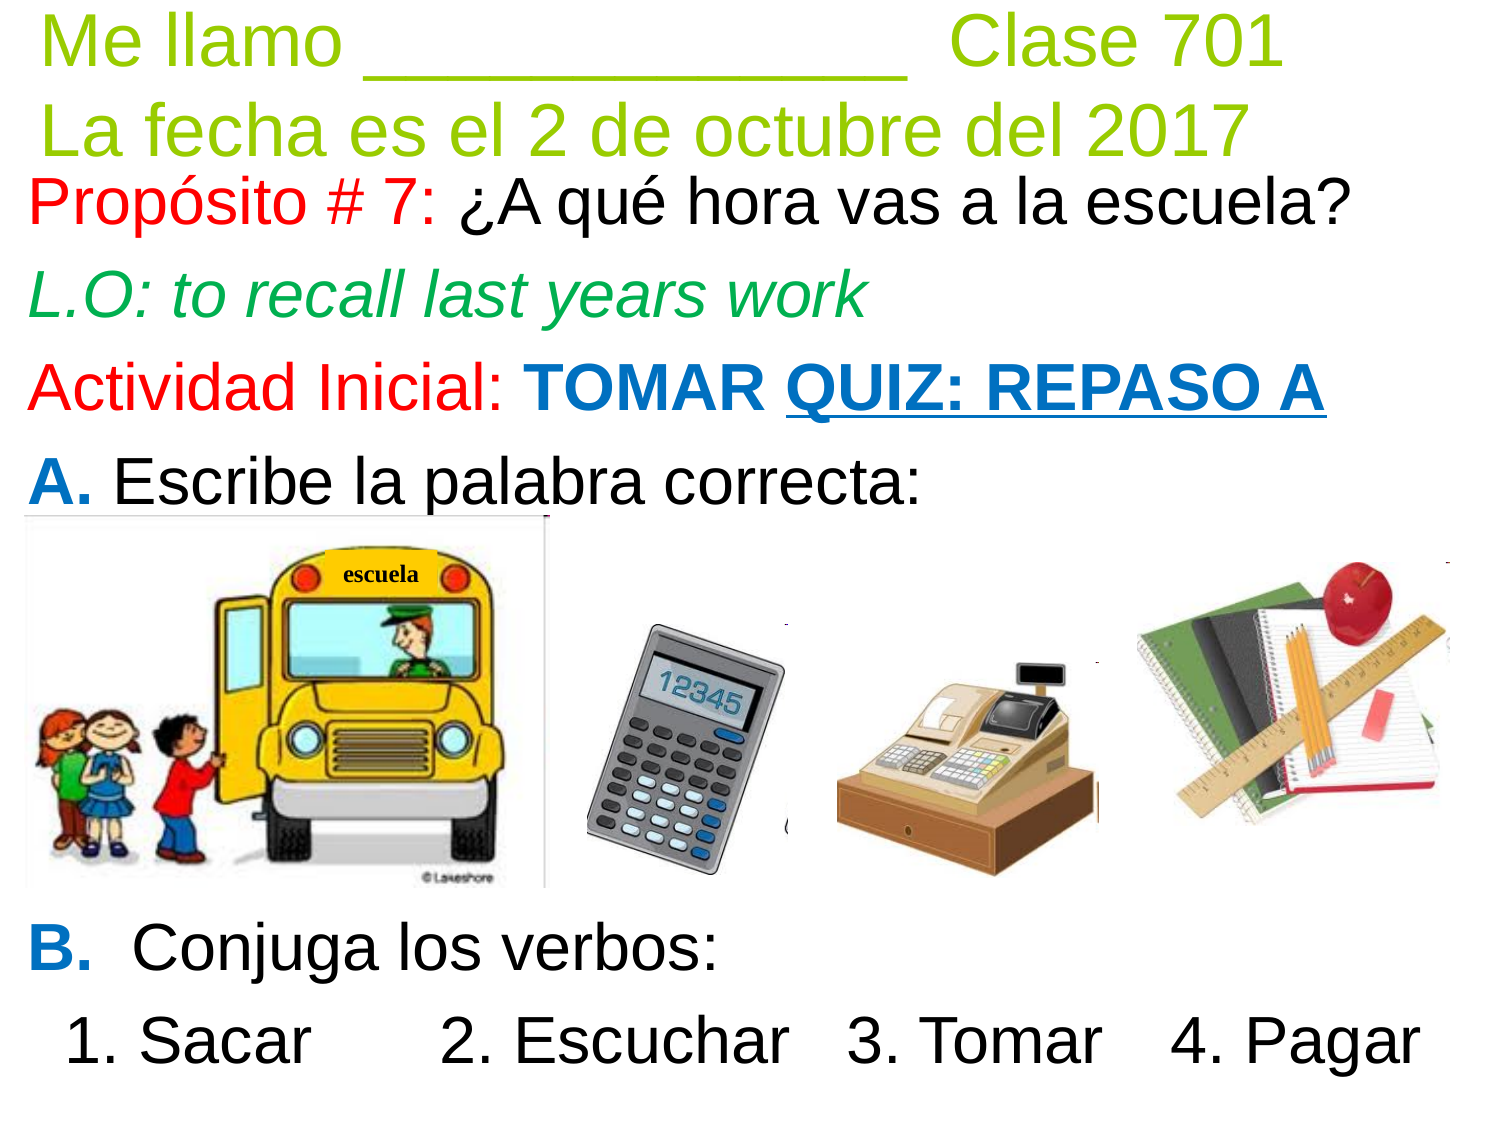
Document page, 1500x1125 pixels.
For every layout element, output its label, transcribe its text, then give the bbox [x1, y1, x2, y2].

picture [837, 662, 1099, 879]
title Me llamo _____________ Clase 701 La fecha es el 2 de octubre del 2017 [24, 0, 1488, 149]
picture [587, 624, 788, 876]
picture [1137, 562, 1451, 826]
picture [24, 515, 551, 888]
list Propósito # 7: ¿A qué hora vas a la escuela? L.O: to recall last years work Actividad Inicial: TOMAR QUIZ: REPASO A A. Escribe la palabra correcta: B. Conjuga los verbos: 1. Sacar 2. Escuchar 3. Tomar 4. Pagar [12, 149, 1488, 893]
